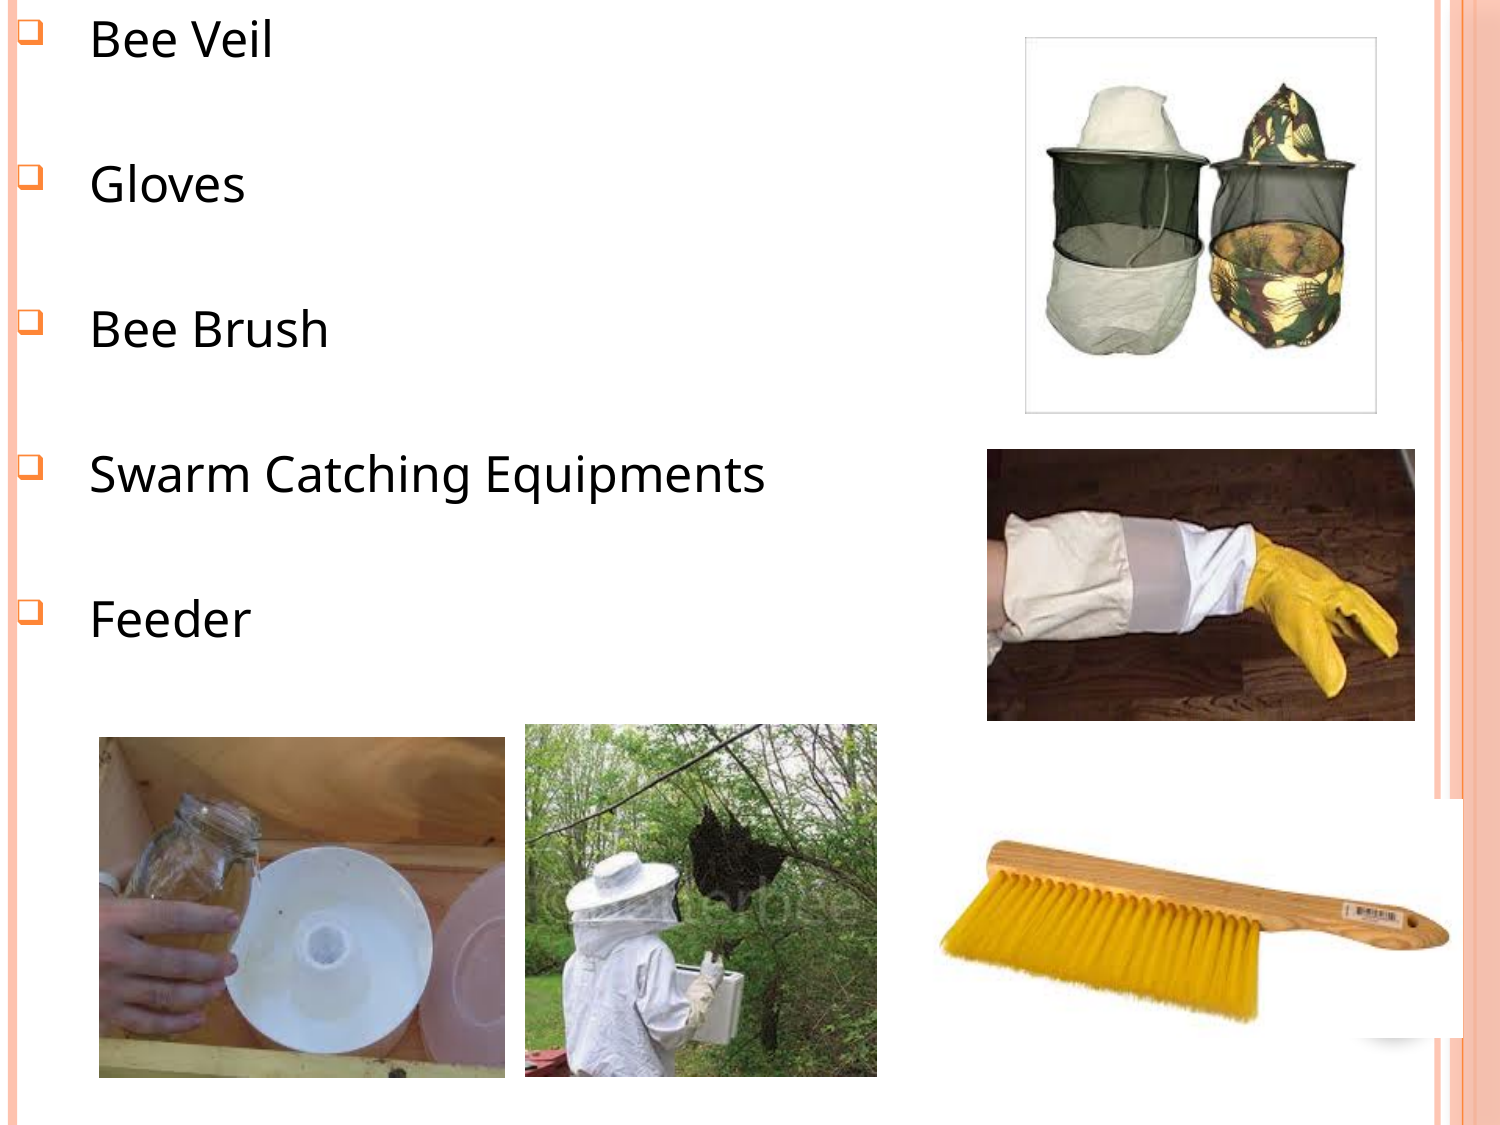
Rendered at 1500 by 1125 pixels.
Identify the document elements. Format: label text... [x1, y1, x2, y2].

picture [912, 799, 1463, 1038]
list Bee Veil Gloves Bee Brush Swarm Catching Equipments Feeder [0, 0, 1438, 1125]
picture [987, 449, 1415, 721]
picture [99, 737, 505, 1079]
picture [524, 724, 877, 1077]
picture [1024, 37, 1377, 415]
